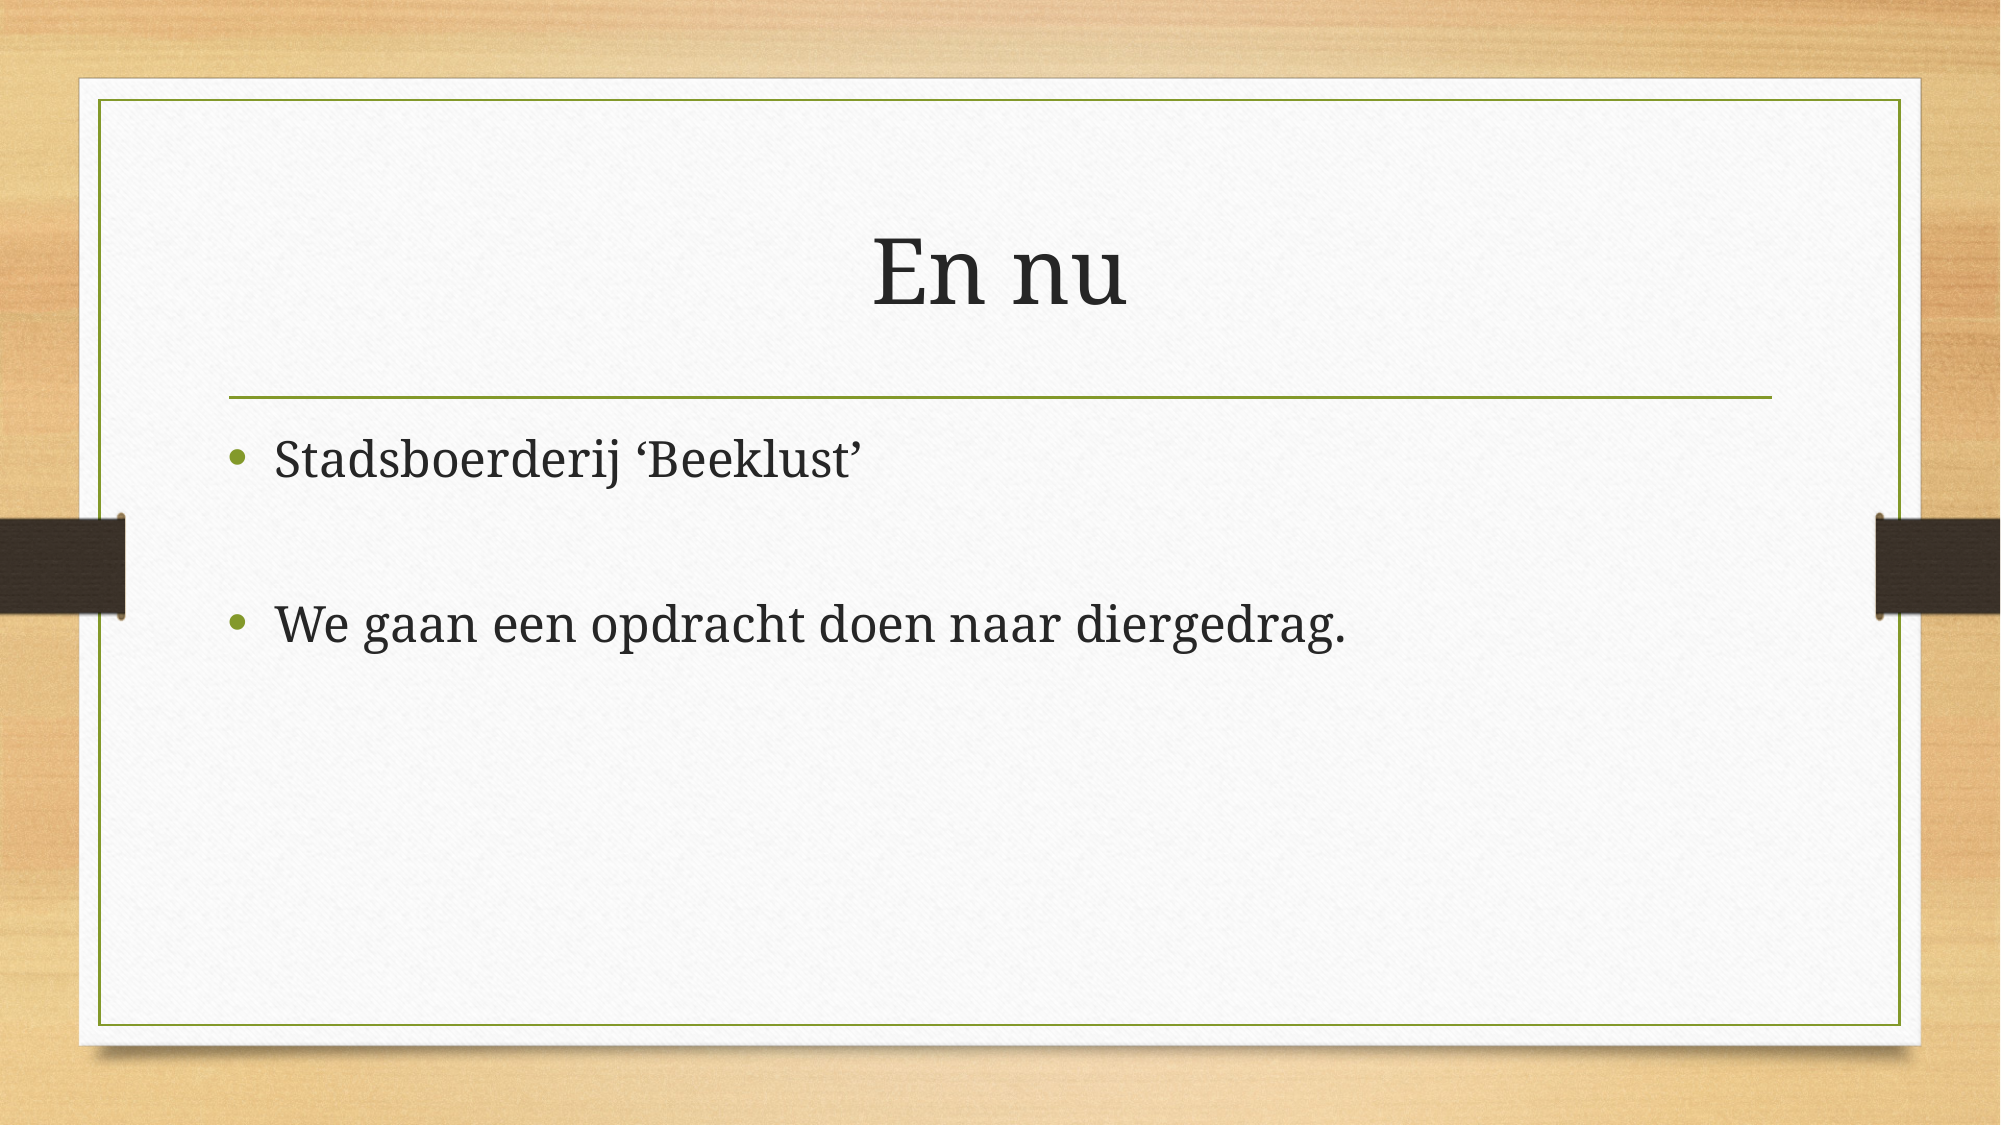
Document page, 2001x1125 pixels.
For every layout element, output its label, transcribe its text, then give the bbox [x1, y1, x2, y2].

list Stadsboerderij ‘Beeklust’ We gaan een opdracht doen naar diergedrag. [212, 419, 1788, 964]
picture [0, 0, 2001, 1125]
title En nu [212, 161, 1788, 375]
